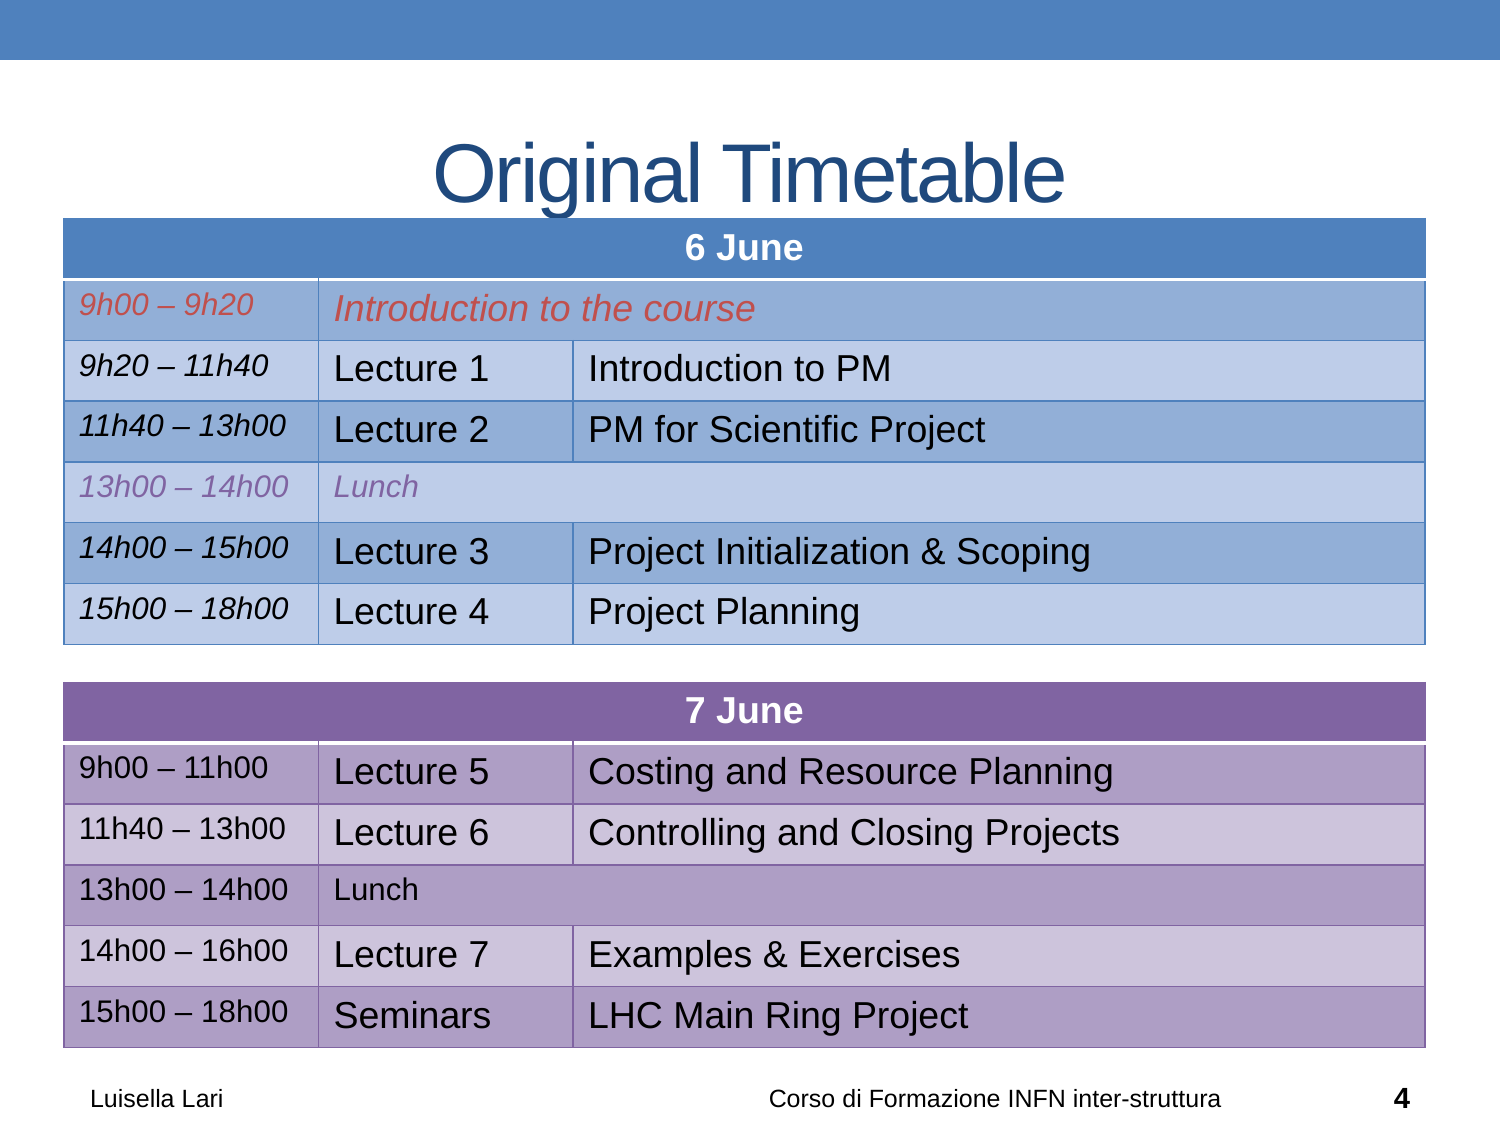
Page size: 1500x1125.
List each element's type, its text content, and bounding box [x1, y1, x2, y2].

table_cell Project Planning [574, 584, 1424, 644]
slide_number Luisella Lari [75, 1070, 550, 1125]
table_cell 13h00 – 14h00 [65, 866, 318, 925]
table_cell PM for Scientific Project [574, 402, 1424, 461]
table_header 6 June [65, 219, 1424, 278]
title Original Timetable [75, 87, 1425, 218]
table_cell Lunch [319, 463, 1424, 522]
table_cell Introduction to the course [319, 281, 1424, 340]
table_cell Lunch [319, 866, 1424, 925]
table_cell 9h00 – 9h20 [65, 281, 318, 340]
table_cell Lecture 7 [319, 926, 572, 986]
table_cell Lecture 6 [319, 805, 572, 864]
table_cell Lecture 3 [319, 523, 572, 583]
table_cell Costing and Resource Planning [574, 745, 1424, 803]
table_cell 9h00 – 11h00 [65, 745, 318, 803]
table_cell Examples & Exercises [574, 926, 1424, 986]
table_cell Lecture 4 [319, 584, 572, 644]
table_cell Lecture 5 [319, 745, 572, 803]
table_cell LHC Main Ring Project [574, 987, 1424, 1047]
table_cell Lecture 2 [319, 402, 572, 461]
table_cell 13h00 – 14h00 [65, 463, 318, 522]
table_cell Controlling and Closing Projects [574, 805, 1424, 864]
footer Corso di Formazione INFN inter-struttura [562, 1070, 1238, 1125]
table_cell 15h00 – 18h00 [65, 987, 318, 1047]
table_cell 11h40 – 13h00 [65, 402, 318, 461]
table_cell 15h00 – 18h00 [65, 584, 318, 644]
table_cell Seminars [319, 987, 572, 1047]
table_cell Introduction to PM [574, 341, 1424, 400]
table_cell 14h00 – 15h00 [65, 523, 318, 583]
table_header 7 June [65, 683, 1424, 741]
slide_number 4 [1250, 1070, 1425, 1125]
table_cell 9h20 – 11h40 [65, 341, 318, 400]
table_cell 11h40 – 13h00 [65, 805, 318, 864]
table_cell Lecture 1 [319, 341, 572, 400]
table_cell 14h00 – 16h00 [65, 926, 318, 986]
table_cell Project Initialization & Scoping [574, 523, 1424, 583]
